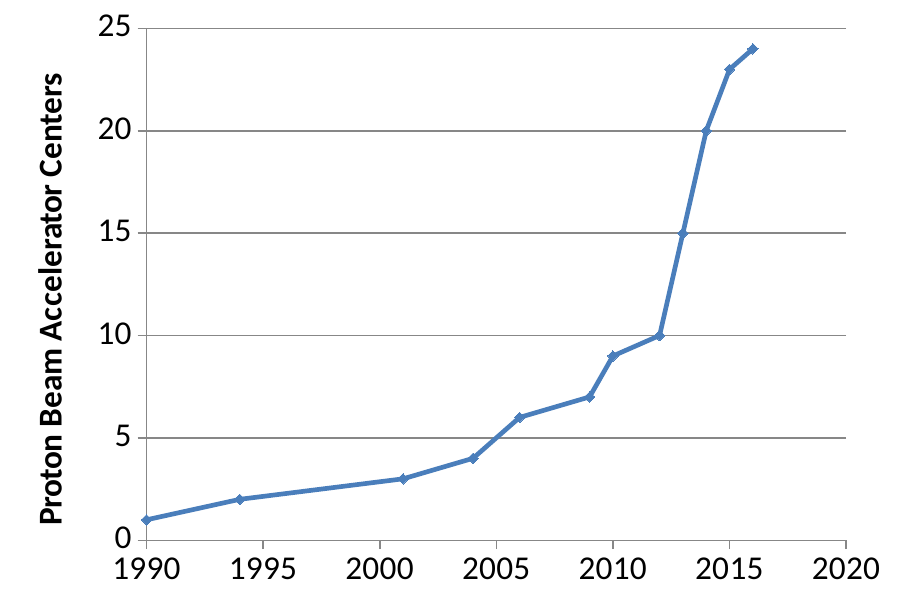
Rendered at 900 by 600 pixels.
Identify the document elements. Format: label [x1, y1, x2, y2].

chart [0, 0, 899, 600]
